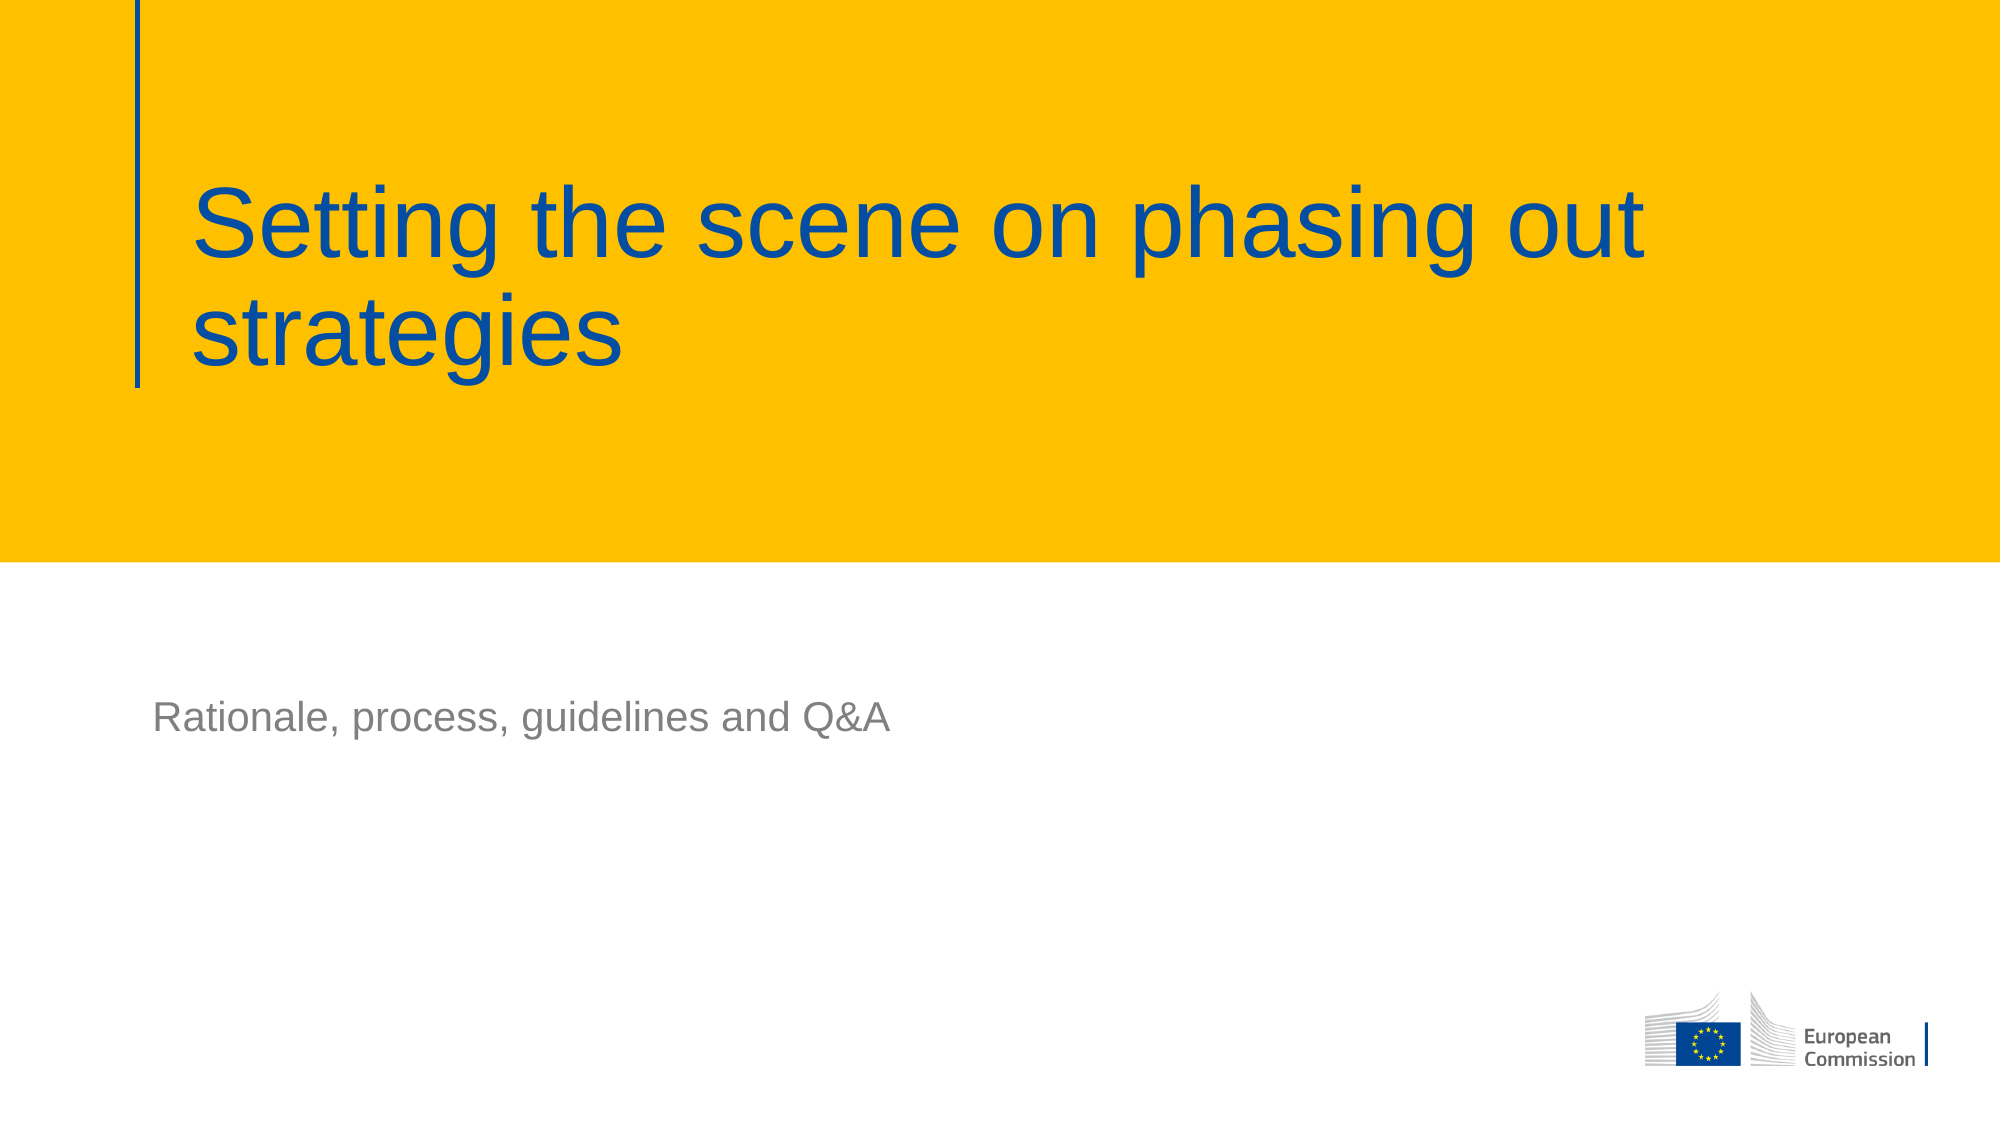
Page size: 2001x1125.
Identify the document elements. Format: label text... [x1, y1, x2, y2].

title Setting the scene on phasing out strategies [176, 184, 1843, 388]
subtitle Rationale, process, guidelines and Q&A [137, 682, 1924, 949]
picture [1645, 991, 1928, 1066]
